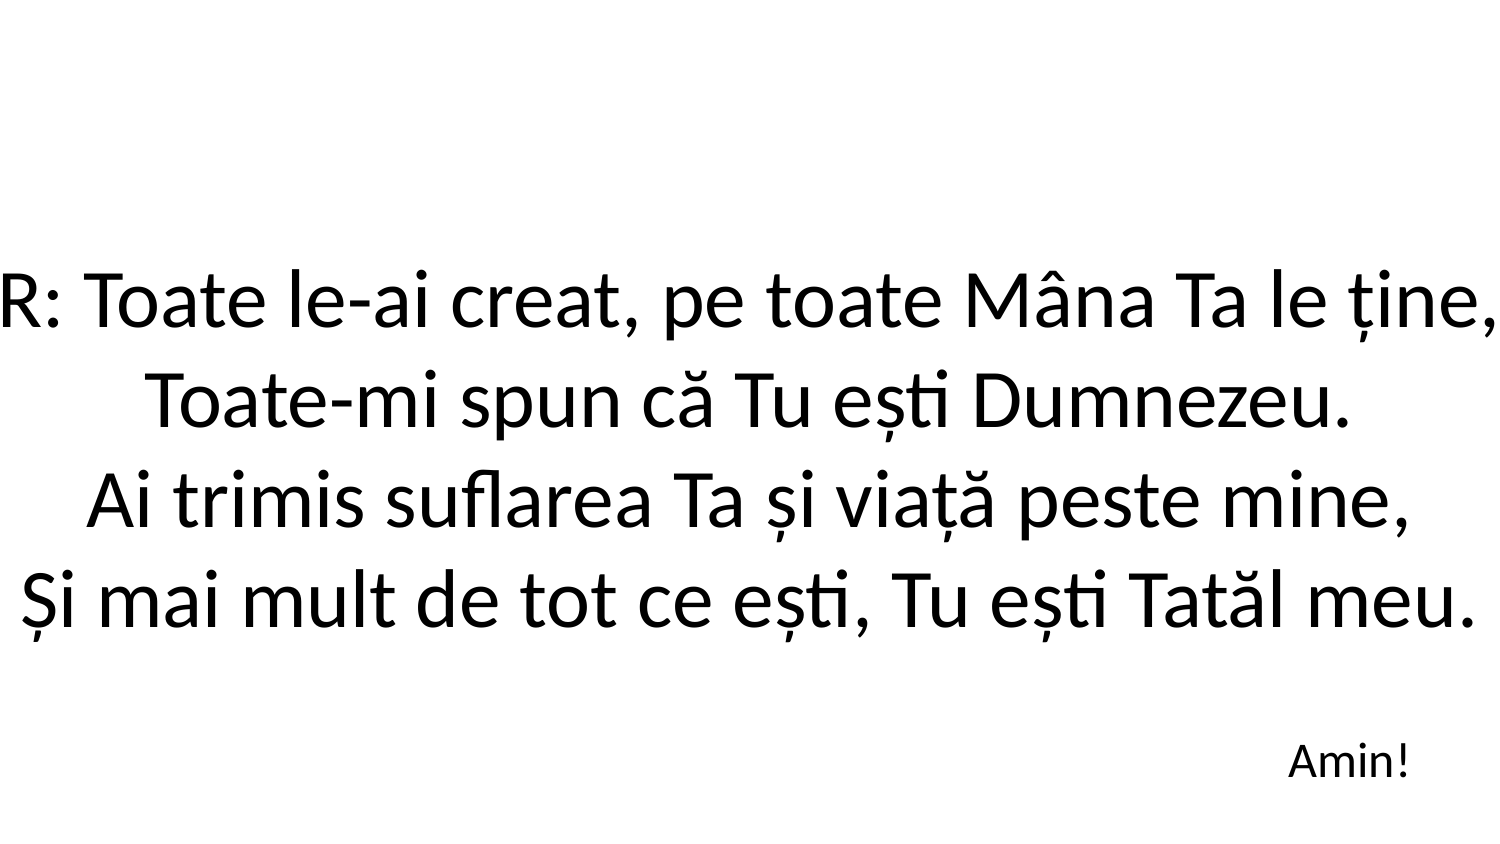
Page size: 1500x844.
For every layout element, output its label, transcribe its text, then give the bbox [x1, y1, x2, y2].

text_box R: Toate le-ai creat, pe toate Mâna Ta le ține, Toate-mi spun că Tu ești Dumnezeu. Ai trimis suflarea Ta și viață peste mine, Și mai mult de tot ce ești, Tu ești Tatăl meu. [0, 192, 1500, 652]
text_box Amin! [1273, 674, 1427, 795]
